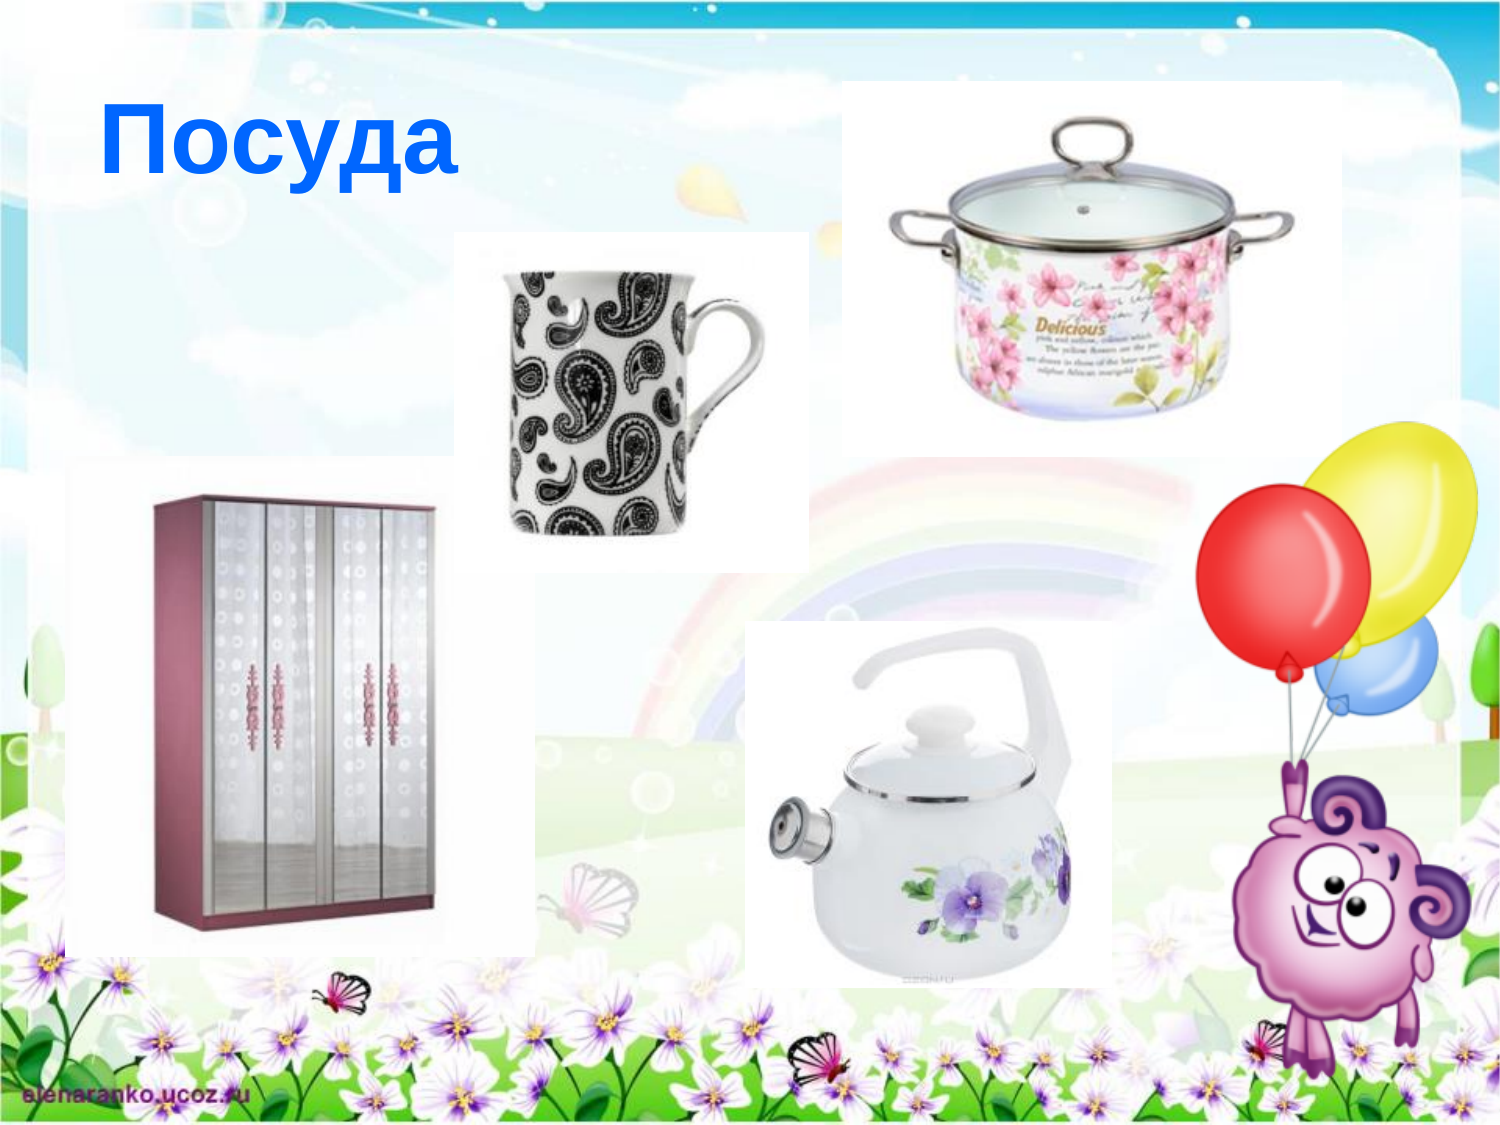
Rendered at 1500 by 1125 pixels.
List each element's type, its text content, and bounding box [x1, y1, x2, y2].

picture [0, 0, 1500, 1125]
text_box Посуда [84, 66, 474, 202]
